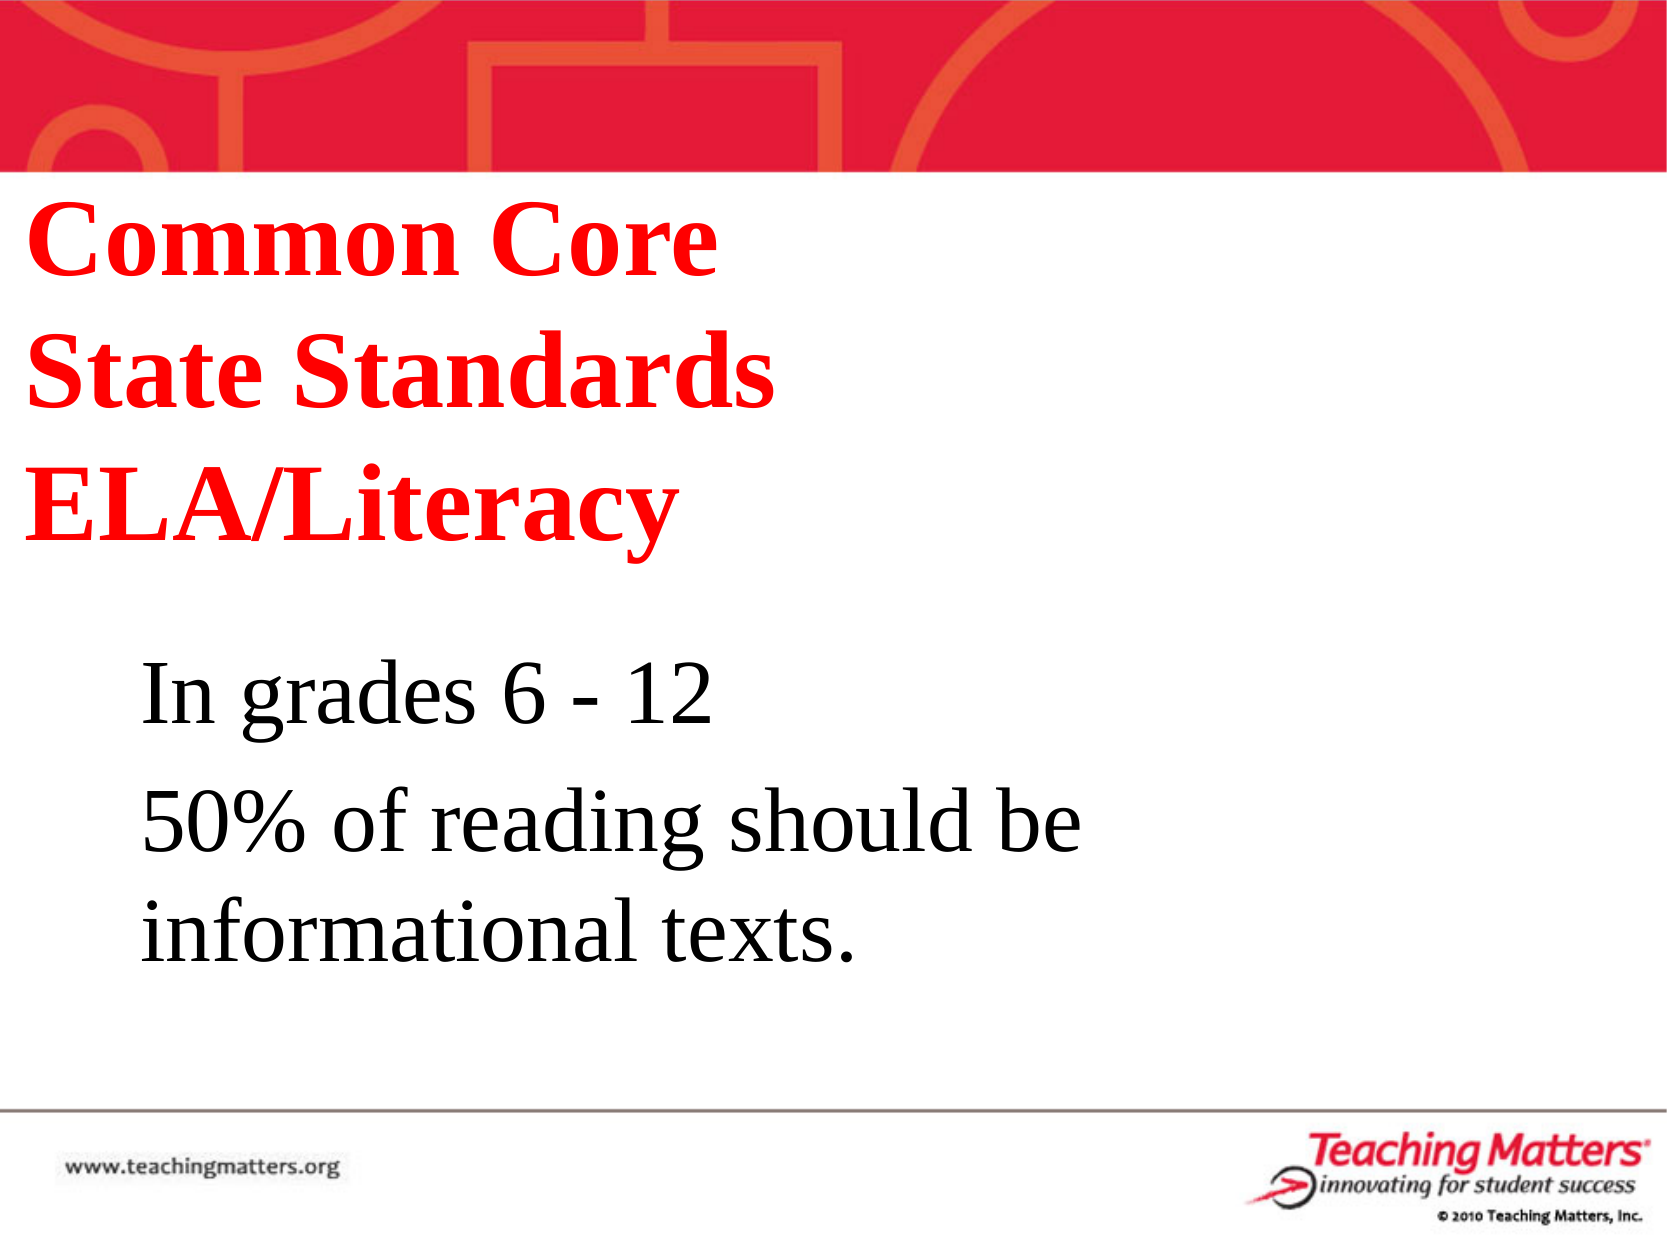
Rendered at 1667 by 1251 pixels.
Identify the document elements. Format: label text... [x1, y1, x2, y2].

picture [0, 0, 1667, 1250]
text_box Common Core State Standards ELA/Literacy [8, 229, 1300, 563]
list In grades 6 - 12 50% of reading should be informational texts. [124, 712, 1556, 988]
